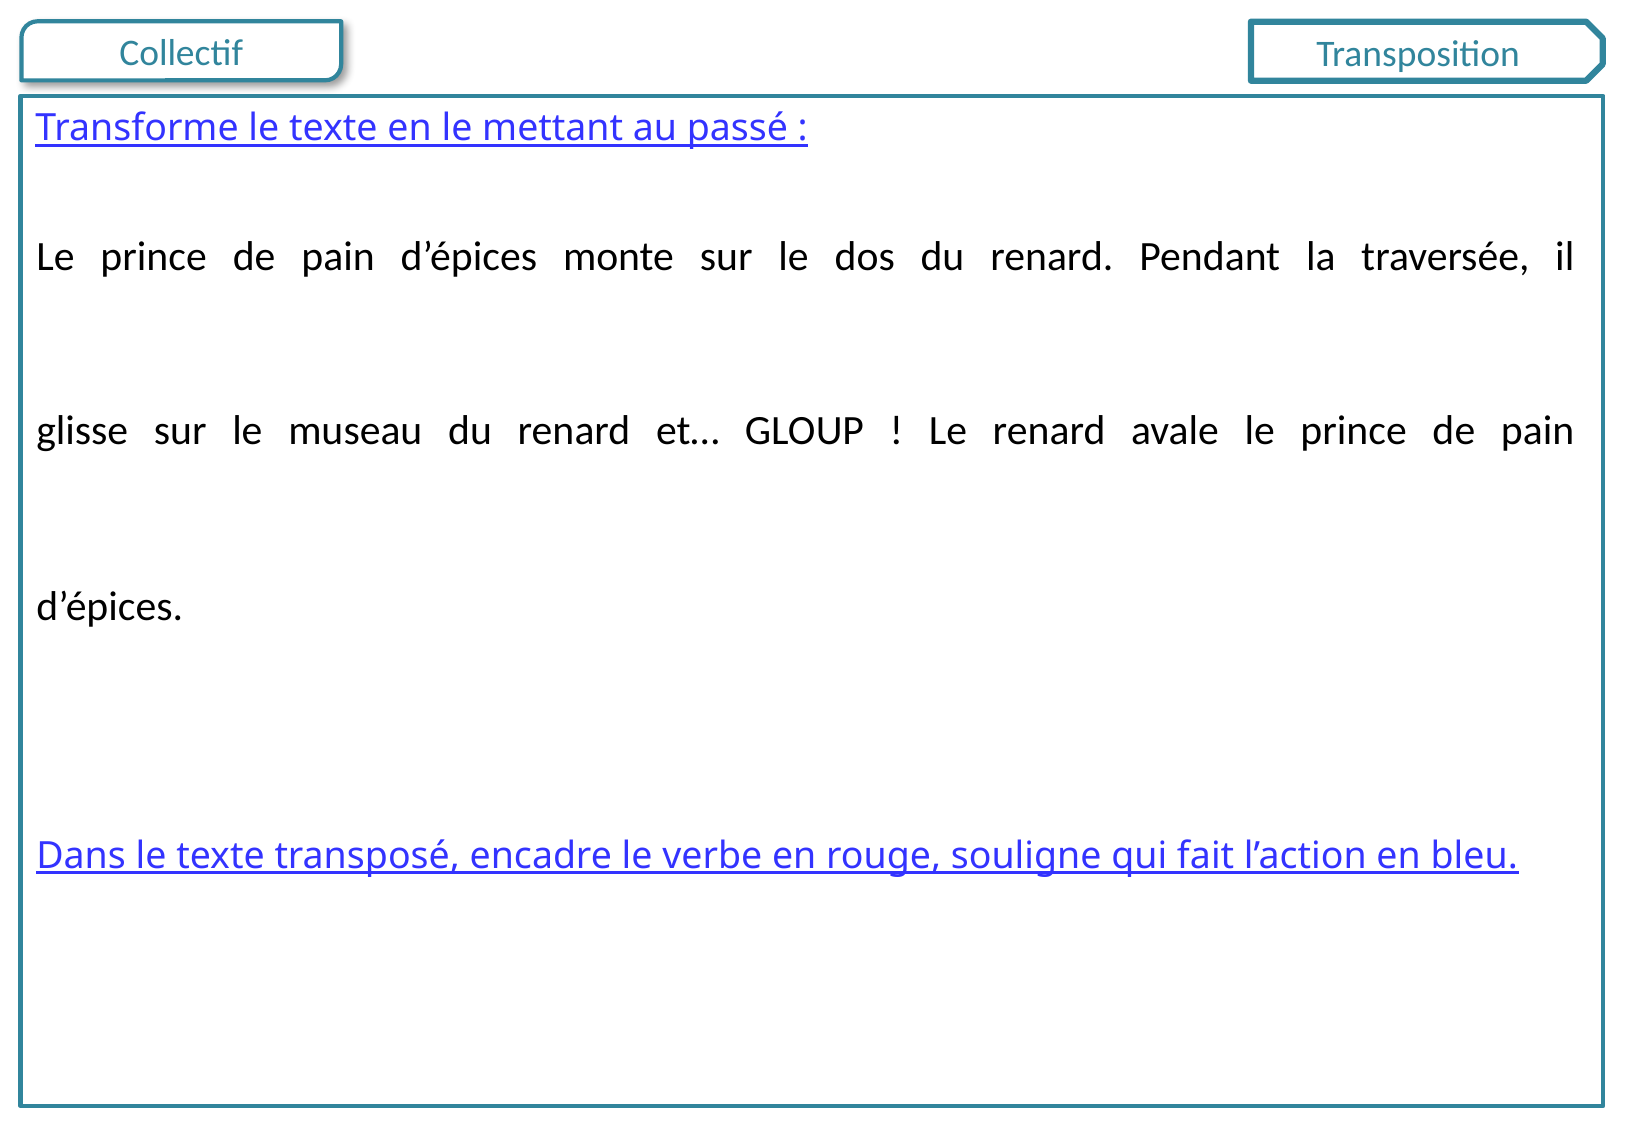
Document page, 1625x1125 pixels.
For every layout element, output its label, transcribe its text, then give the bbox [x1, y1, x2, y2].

list Transposition [1251, 21, 1585, 81]
list Le prince de pain d’épices monte sur le dos du renard. Pendant la traversée, il glisse sur le museau du renard et… GLOUP ! Le renard avale le prince de pain d’épices. Dans le texte transposé, encadre le verbe en rouge, souligne qui fait l’action en bleu. [21, 95, 1604, 1083]
list Transforme le texte en le mettant au passé : [18, 94, 1605, 1108]
